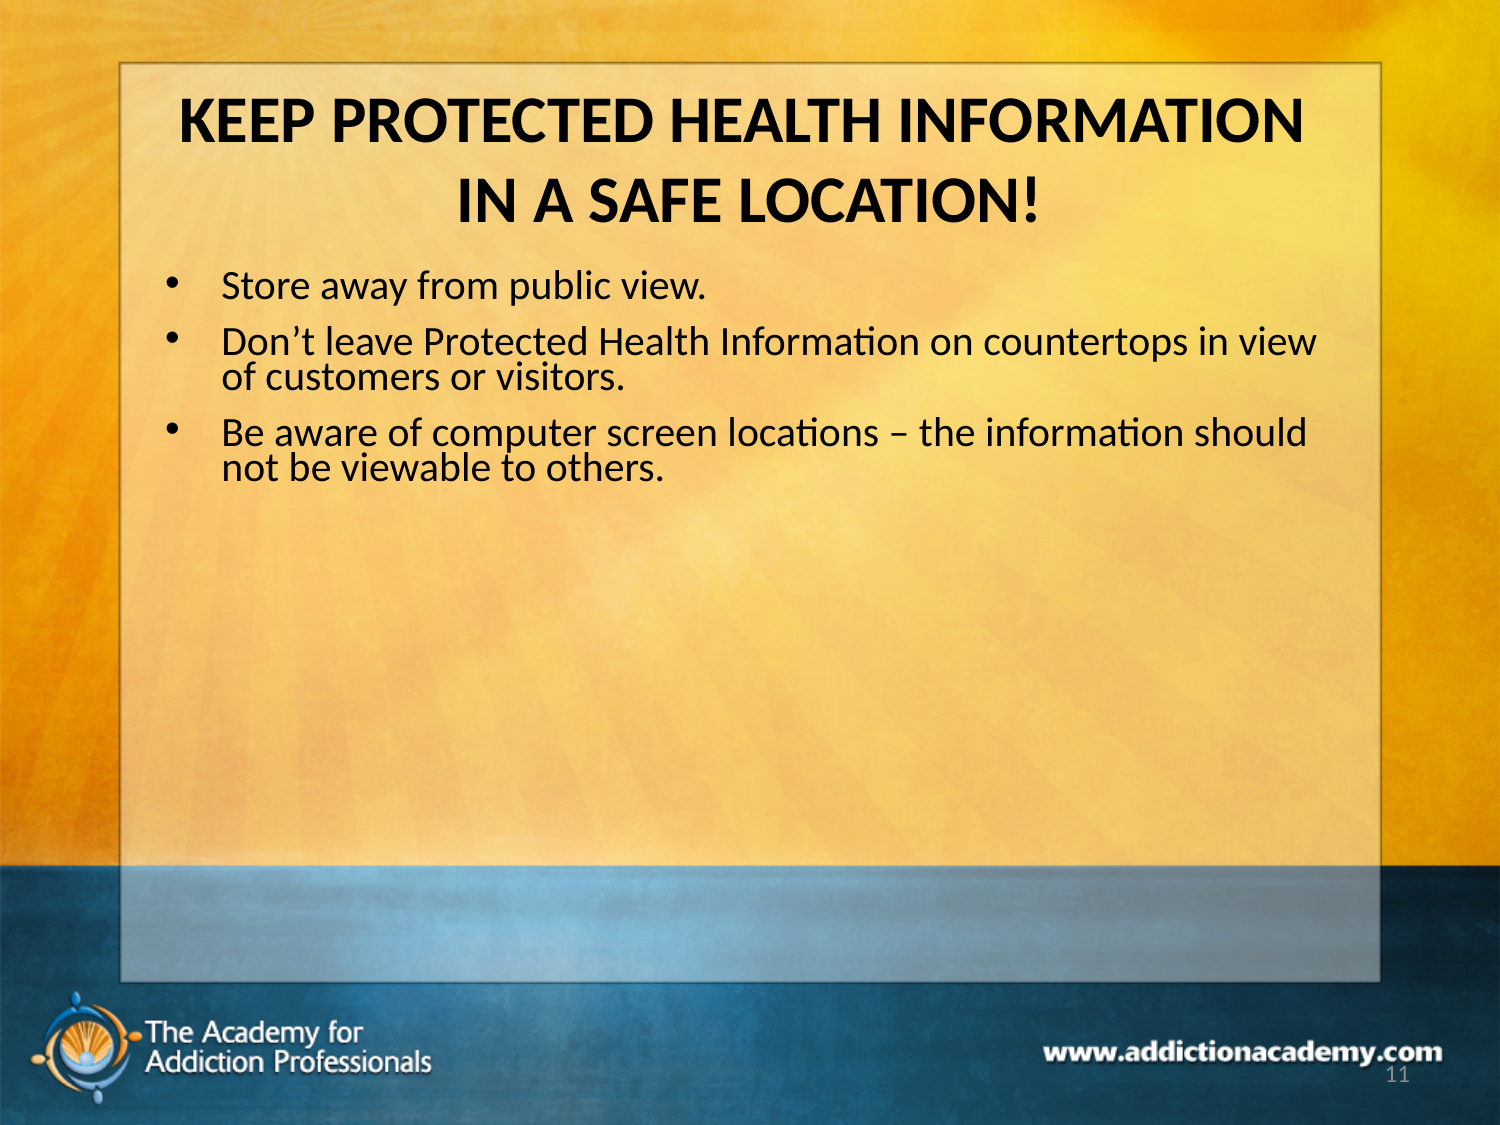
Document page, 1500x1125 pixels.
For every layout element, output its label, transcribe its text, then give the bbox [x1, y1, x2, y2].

list Store away from public view. Don’t leave Protected Health Information on countertops in view of customers or visitors. Be aware of computer screen locations – the information should not be viewable to others. [150, 264, 1350, 1007]
slide_number 11 [1074, 1042, 1425, 1103]
picture [0, 0, 1500, 1125]
title KEEP PROTECTED HEALTH INFORMATION IN A SAFE LOCATION! [75, 62, 1425, 250]
